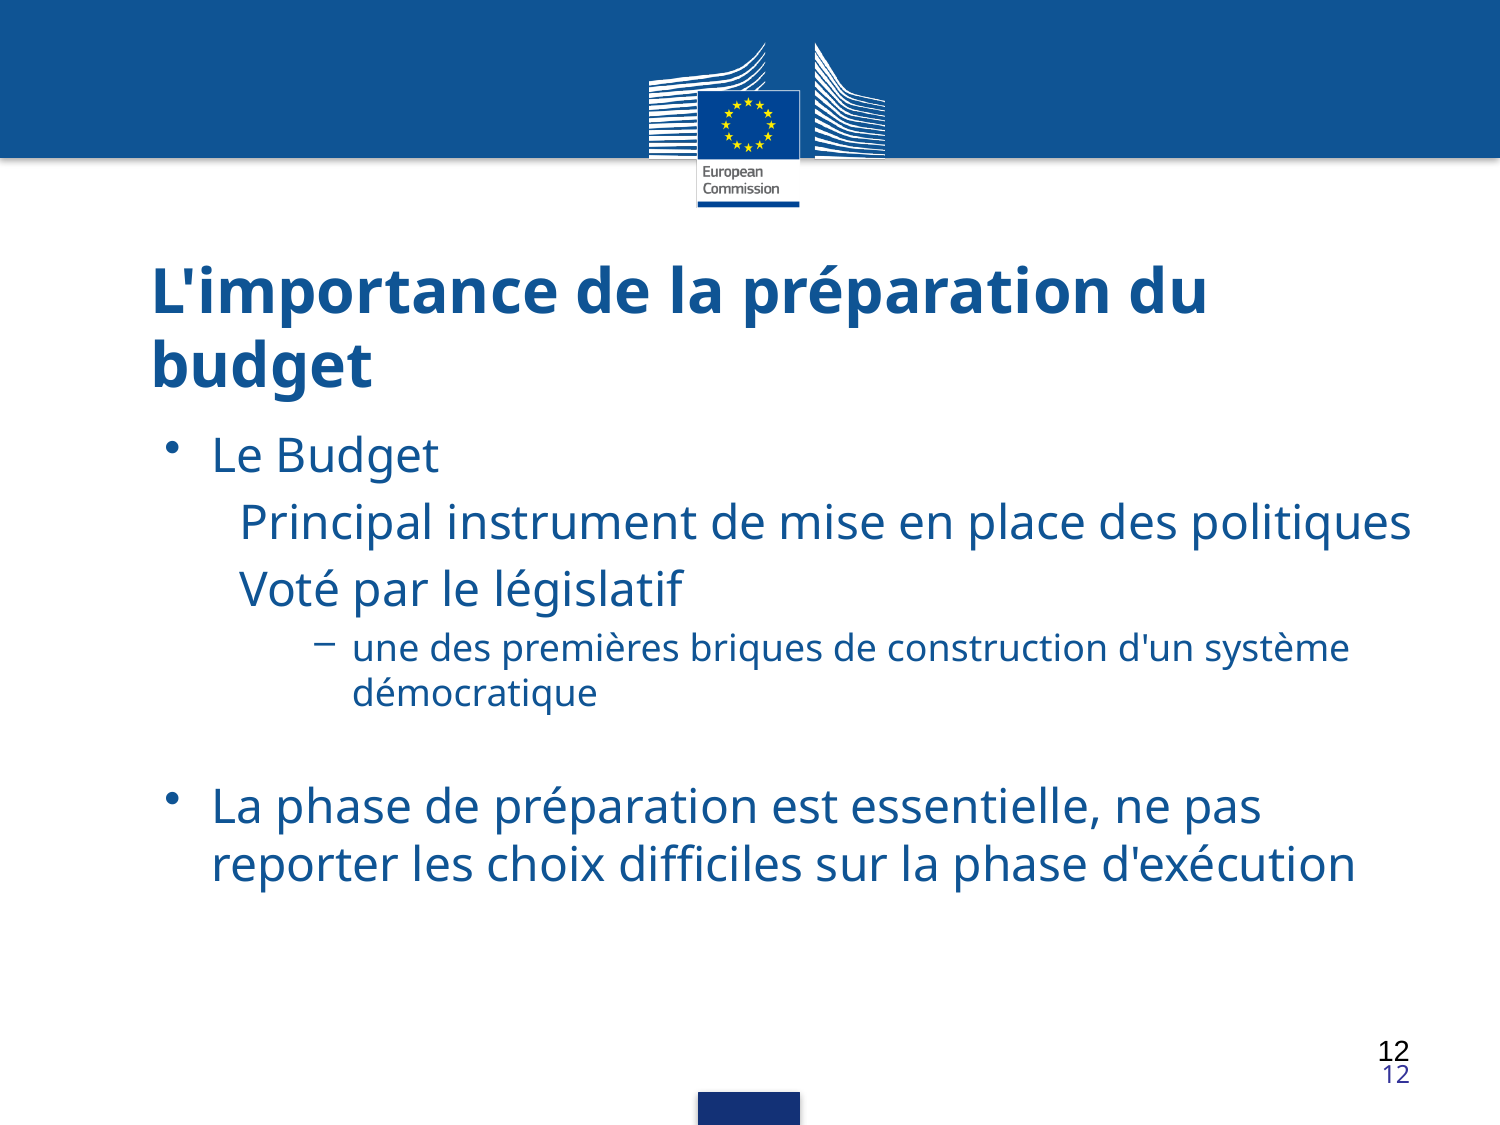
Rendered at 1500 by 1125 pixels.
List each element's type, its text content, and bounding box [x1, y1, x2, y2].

list Le Budget Principal instrument de mise en place des politiques Voté par le législatif une des premières briques de construction d'un système démocratique La phase de préparation est essentielle, ne pas reporter les choix difficiles sur la phase d'exécution [74, 416, 1460, 945]
slide_number 12 [1074, 1024, 1426, 1103]
picture [649, 42, 885, 208]
title L'importance de la préparation du budget [76, 231, 1354, 416]
